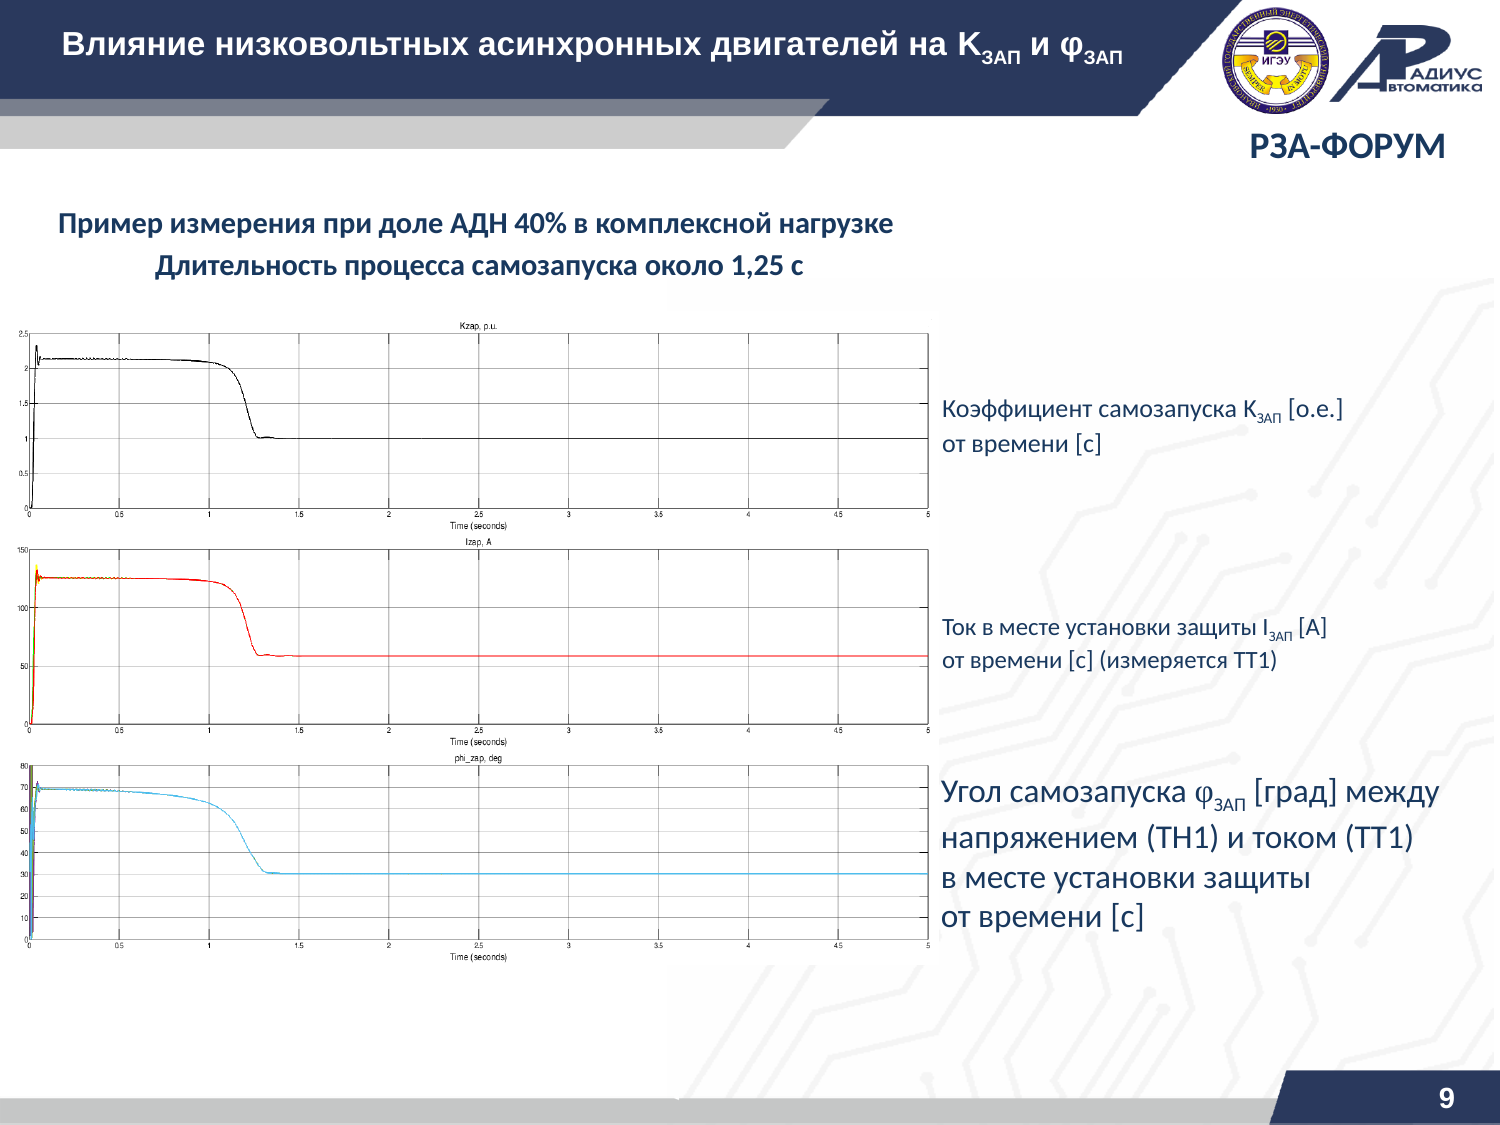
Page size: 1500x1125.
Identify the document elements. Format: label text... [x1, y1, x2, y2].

text_box РЗА-ФОРУМ [1234, 114, 1462, 174]
picture [0, 0, 1483, 150]
text_box Пример измерения при доле АДН 40% в комплексной нагрузке Длительность процесса самозапуска около 1,25 с [16, 195, 943, 291]
picture [0, 278, 1500, 1125]
